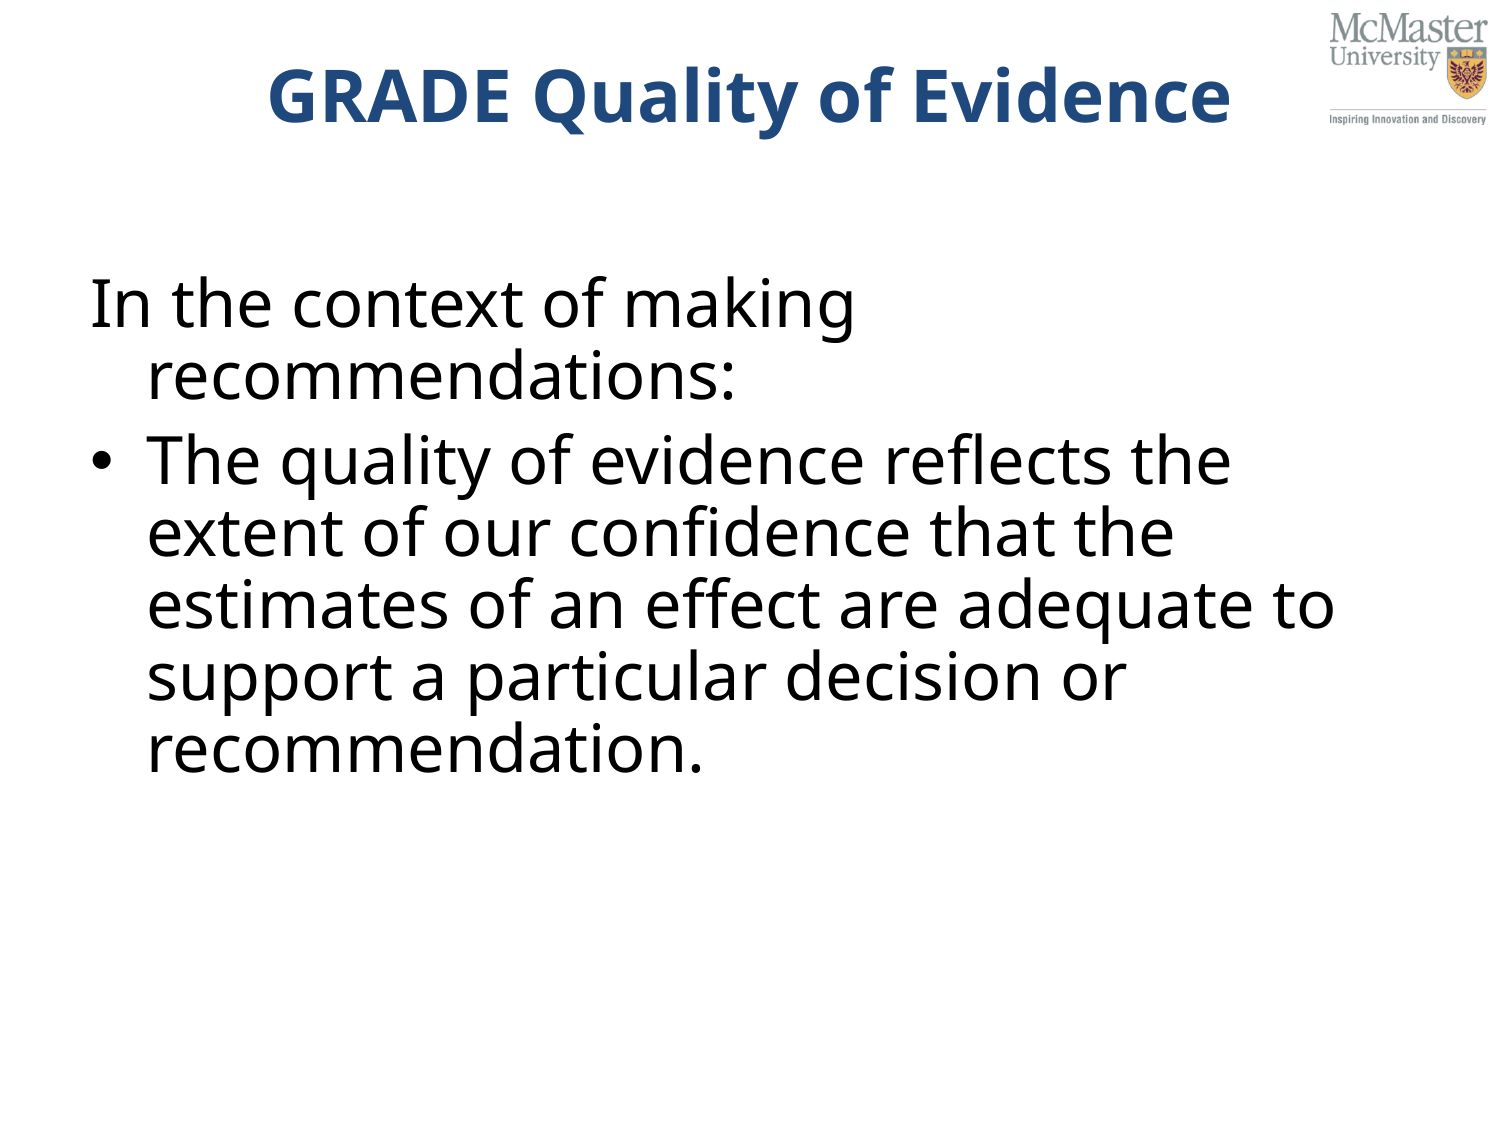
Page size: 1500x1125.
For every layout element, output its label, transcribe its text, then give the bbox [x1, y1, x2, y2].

list In the context of making recommendations: The quality of evidence reflects the extent of our confidence that the estimates of an effect are adequate to support a particular decision or recommendation. [75, 262, 1425, 1005]
title GRADE Quality of Evidence [75, 45, 1425, 233]
picture [1329, 12, 1488, 125]
